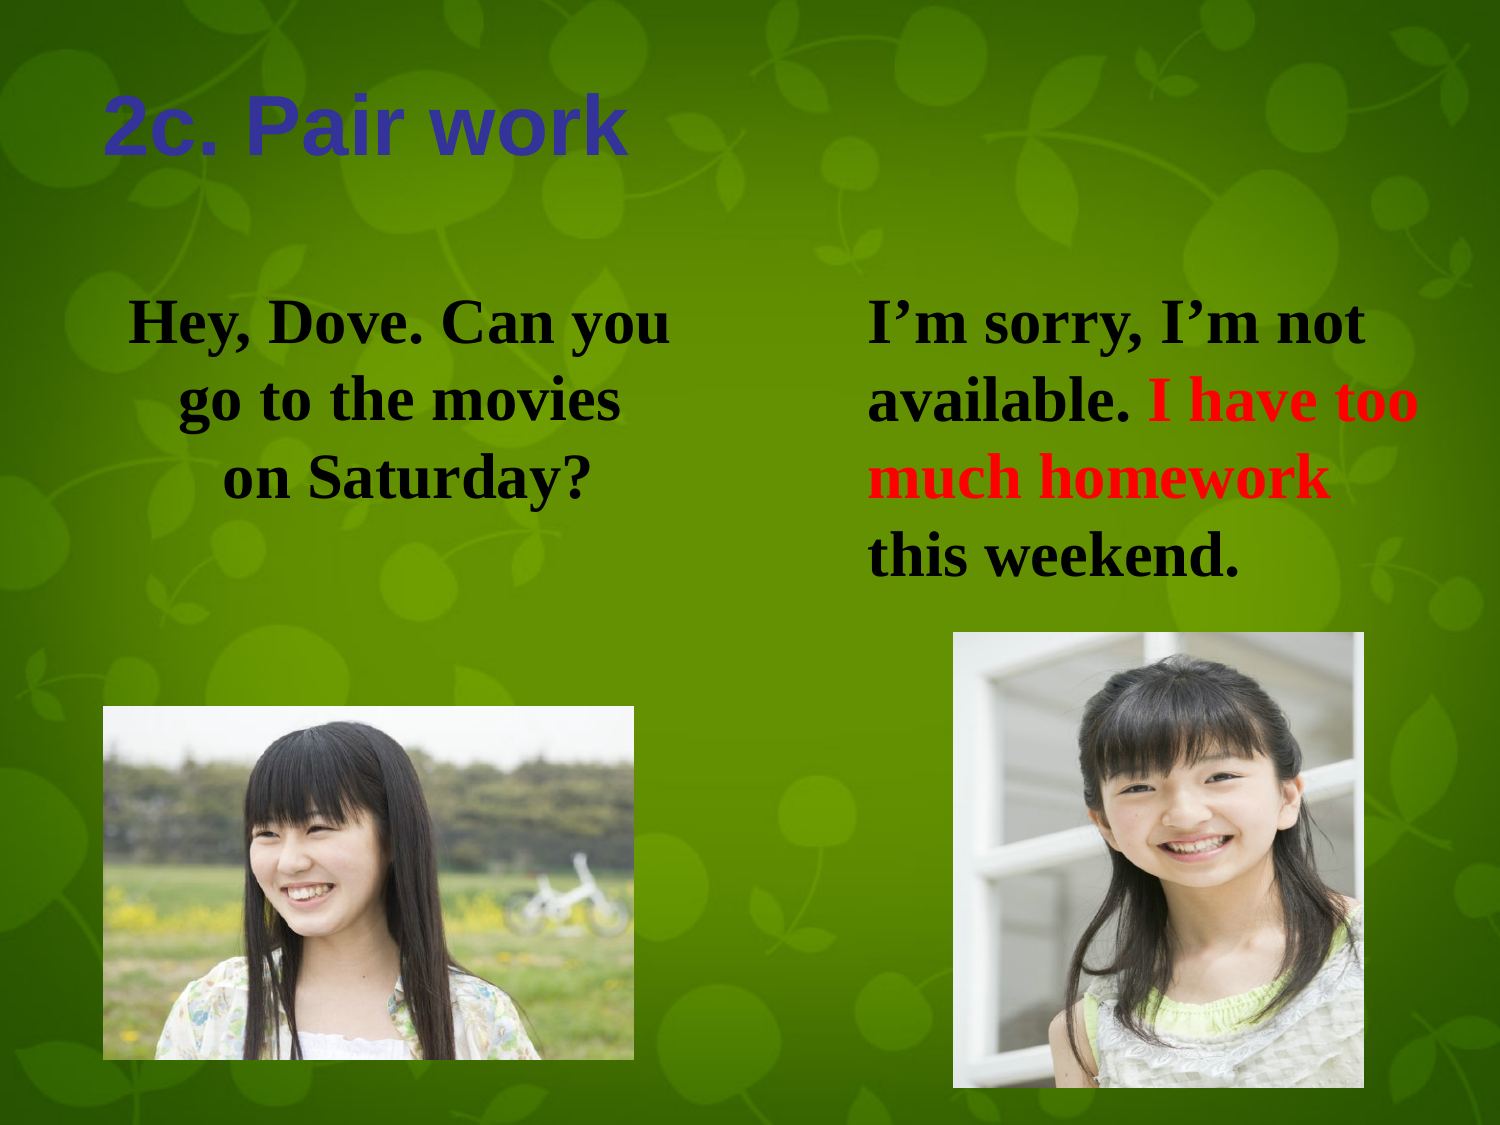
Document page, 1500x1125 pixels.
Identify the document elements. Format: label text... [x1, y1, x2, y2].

text_box 2c. Pair work [87, 62, 686, 180]
picture [0, 0, 1500, 1125]
text_box Hey, Dove. Can you go to the movies on Saturday? [71, 205, 797, 701]
text_box I’m sorry, I’m not available. I have too much homework this weekend. [827, 248, 1474, 687]
